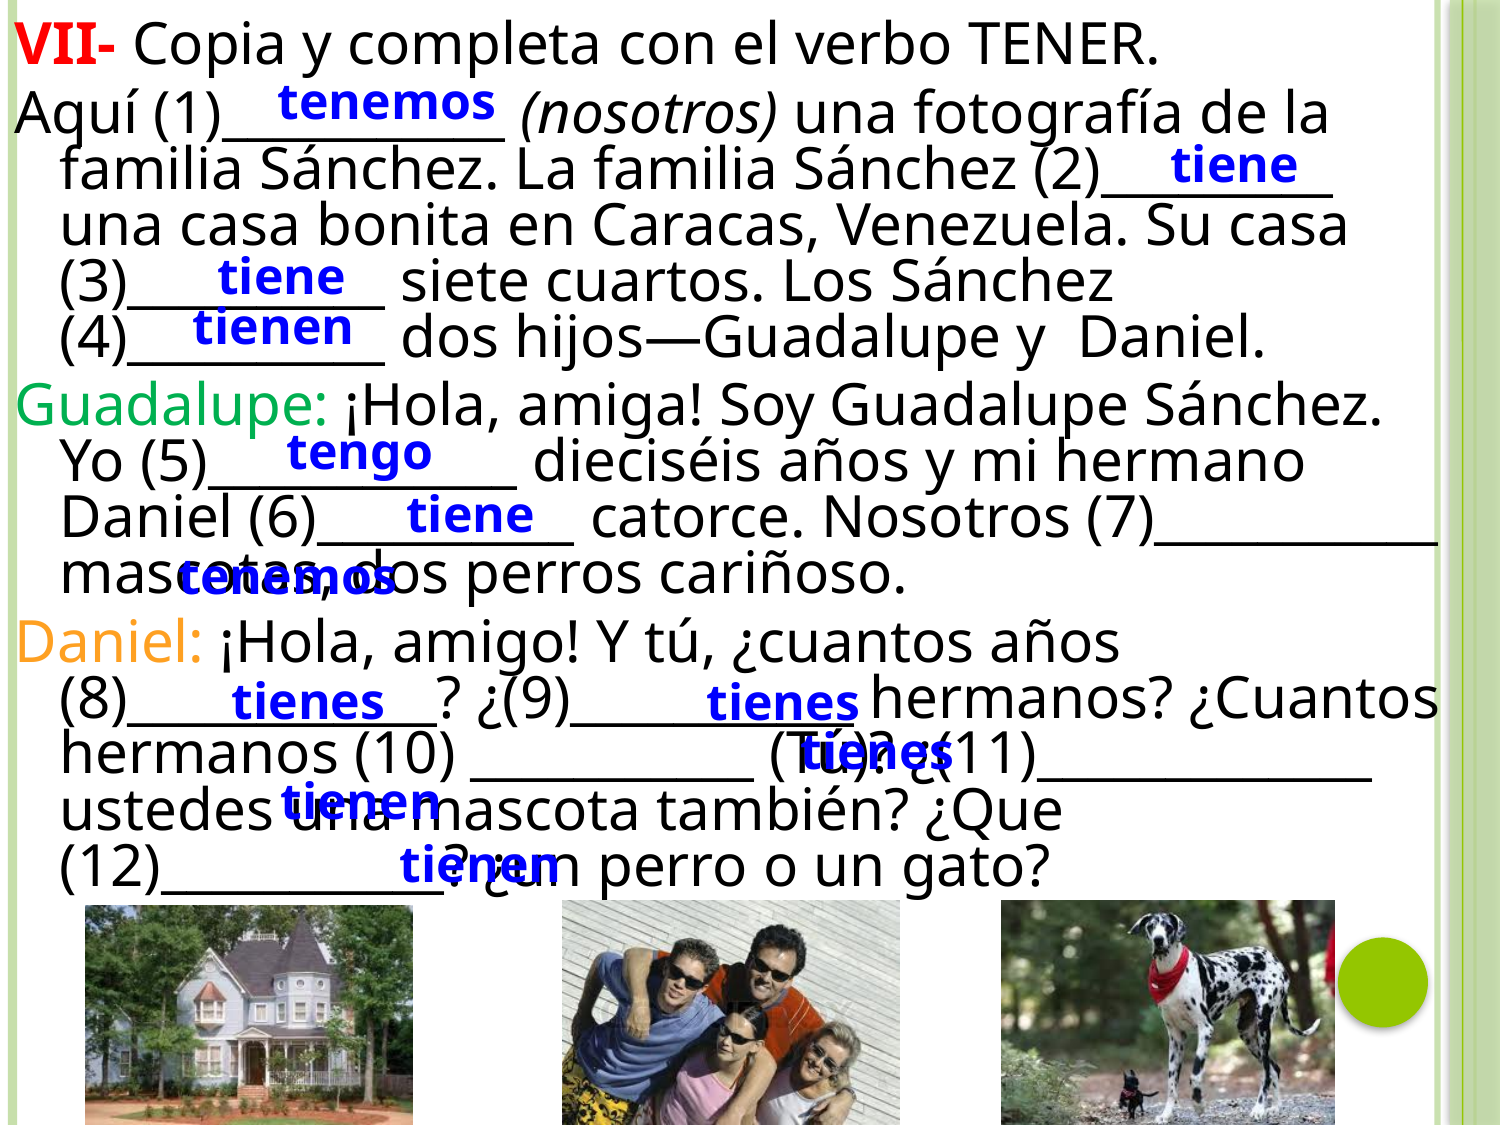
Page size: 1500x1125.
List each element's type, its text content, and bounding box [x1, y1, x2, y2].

text_box tenemos [164, 537, 413, 613]
text_box tienes [785, 712, 970, 788]
text_box tiene [391, 474, 550, 550]
text_box tengo [271, 412, 449, 488]
text_box tienes [691, 663, 875, 738]
text_box tenemos [262, 62, 511, 138]
picture [85, 904, 414, 1125]
text_box tienes [216, 662, 401, 738]
list VII- Copia y completa con el verbo TENER. Aquí (1)___________ (nosotros) una fotografía de la familia Sánchez. La familia Sánchez (2)_________ una casa bonita en Caracas, Venezuela. Su casa (3)__________ siete cuartos. Los Sánchez (4)__________ dos hijos—Guadalupe y Daniel. Guadalupe: ¡Hola, amiga! Soy Guadalupe Sánchez. Yo (5)____________ dieciséis años y mi hermano Daniel (6)__________ catorce. Nosotros (7)___________ mascotas, dos perros cariñoso. Daniel: ¡Hola, amigo! Y tú, ¿cuantos años (8)____________? ¿(9)___________ hermanos? ¿Cuantos hermanos (10) ___________ (Tú)? ¿(11)_____________ ustedes una mascota también? ¿Que (12)___________? ¿un perro o un gato? [0, 12, 1463, 1000]
text_box tiene [202, 237, 361, 287]
text_box tienen [178, 287, 370, 363]
picture [1000, 900, 1336, 1125]
picture [561, 900, 901, 1125]
text_box tienen [385, 824, 577, 900]
text_box tienen [265, 762, 457, 838]
text_box tiene [1155, 124, 1314, 200]
